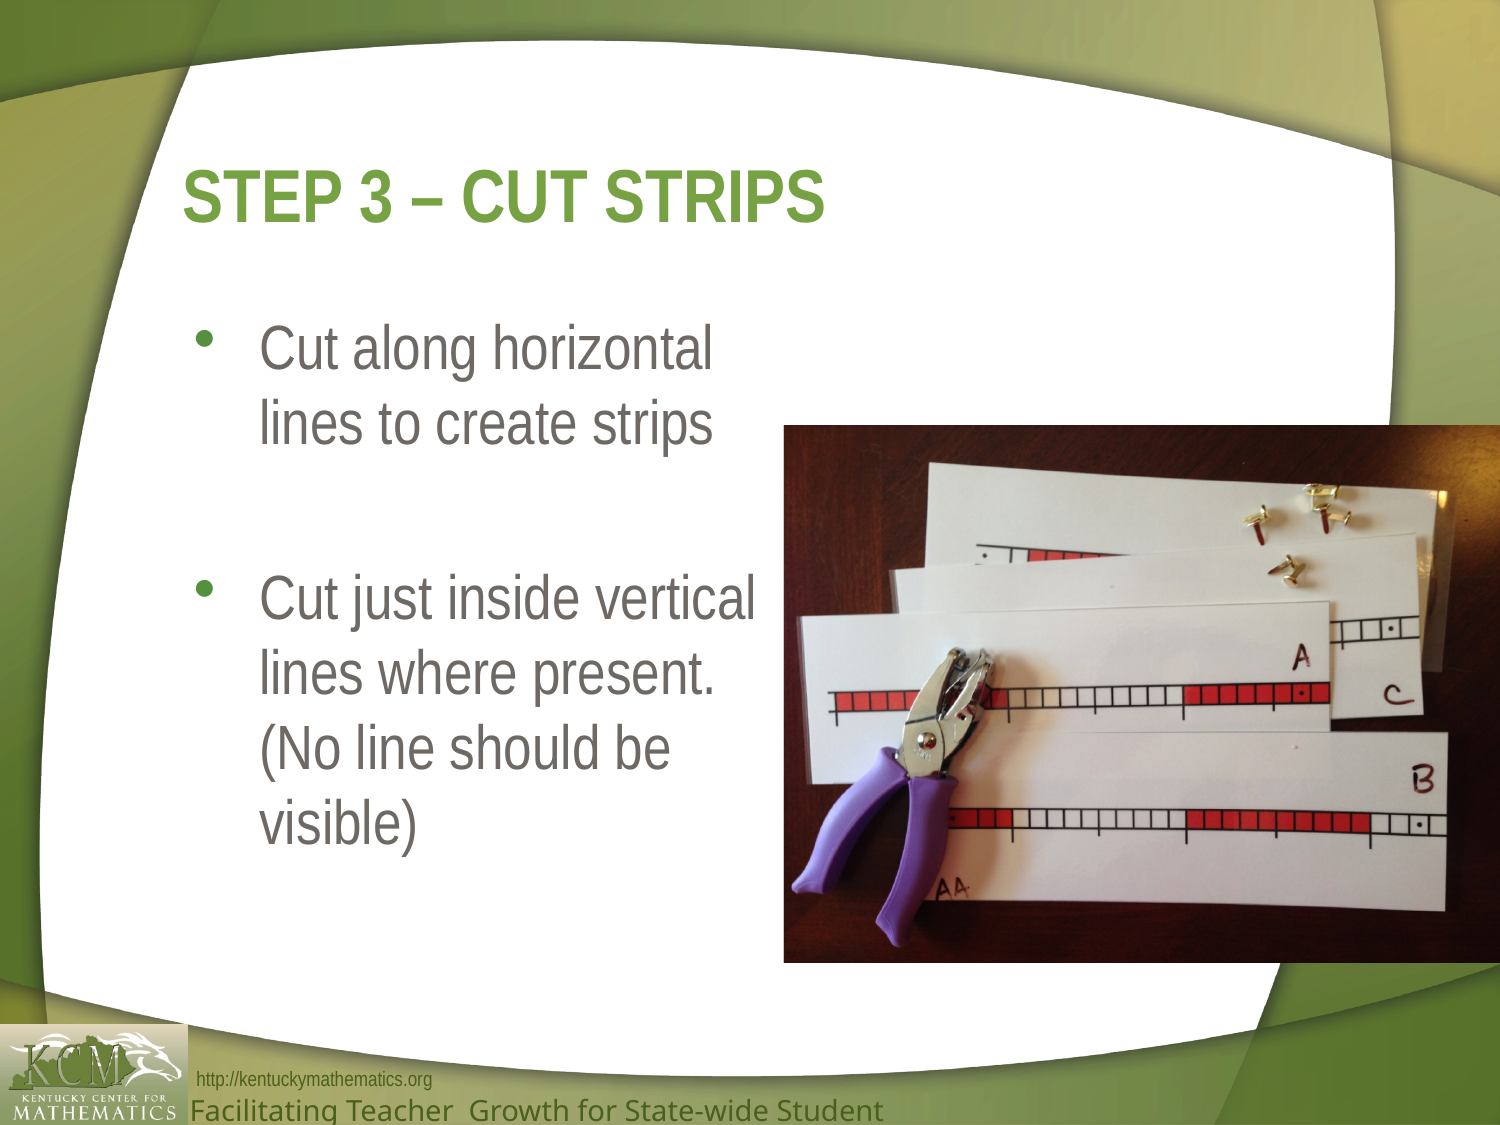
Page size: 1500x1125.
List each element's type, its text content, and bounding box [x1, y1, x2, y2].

picture [0, 0, 1500, 1125]
title Step 3 – Cut strips [175, 119, 1401, 266]
picture [324, 1107, 333, 1119]
list Cut along horizontal lines to create strips Cut just inside vertical lines where present. (No line should be visible) [175, 299, 775, 975]
